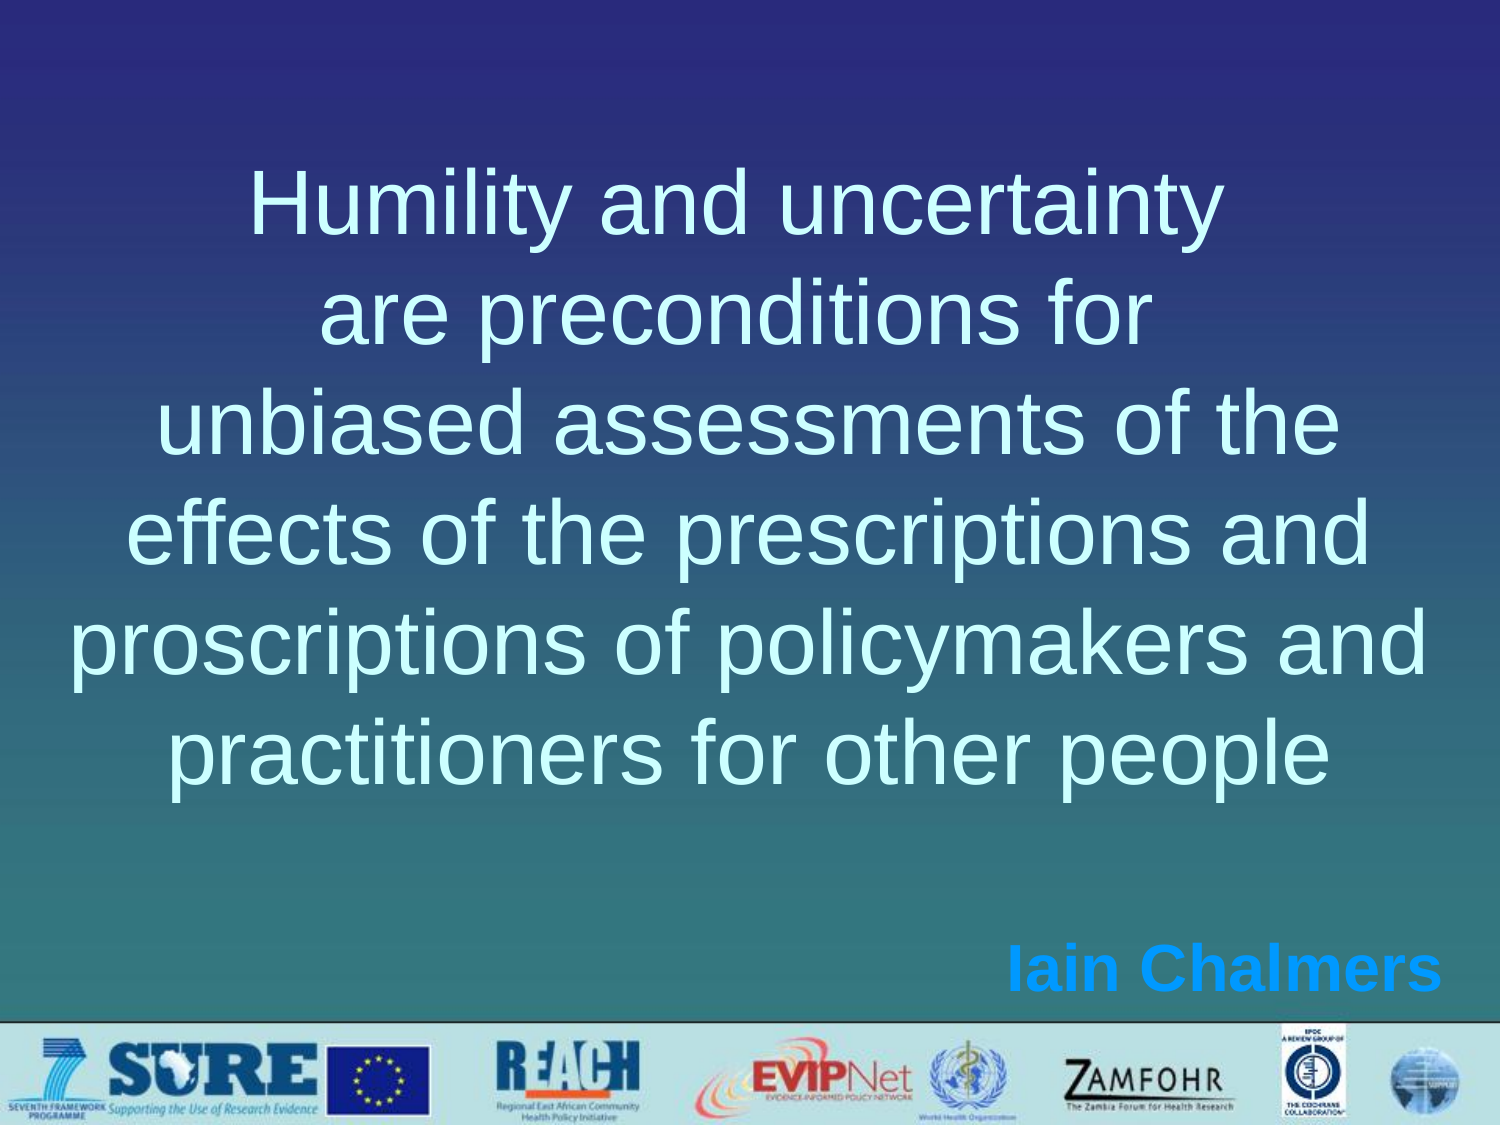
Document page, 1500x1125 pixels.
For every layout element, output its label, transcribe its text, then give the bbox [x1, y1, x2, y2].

text_box Iain Chalmers [992, 916, 1459, 1012]
title Humility and uncertainty are preconditions for unbiased assessments of the effects of the prescriptions and proscriptions of policymakers and practitioners for other people [43, 101, 1457, 845]
picture [0, 0, 1500, 1125]
